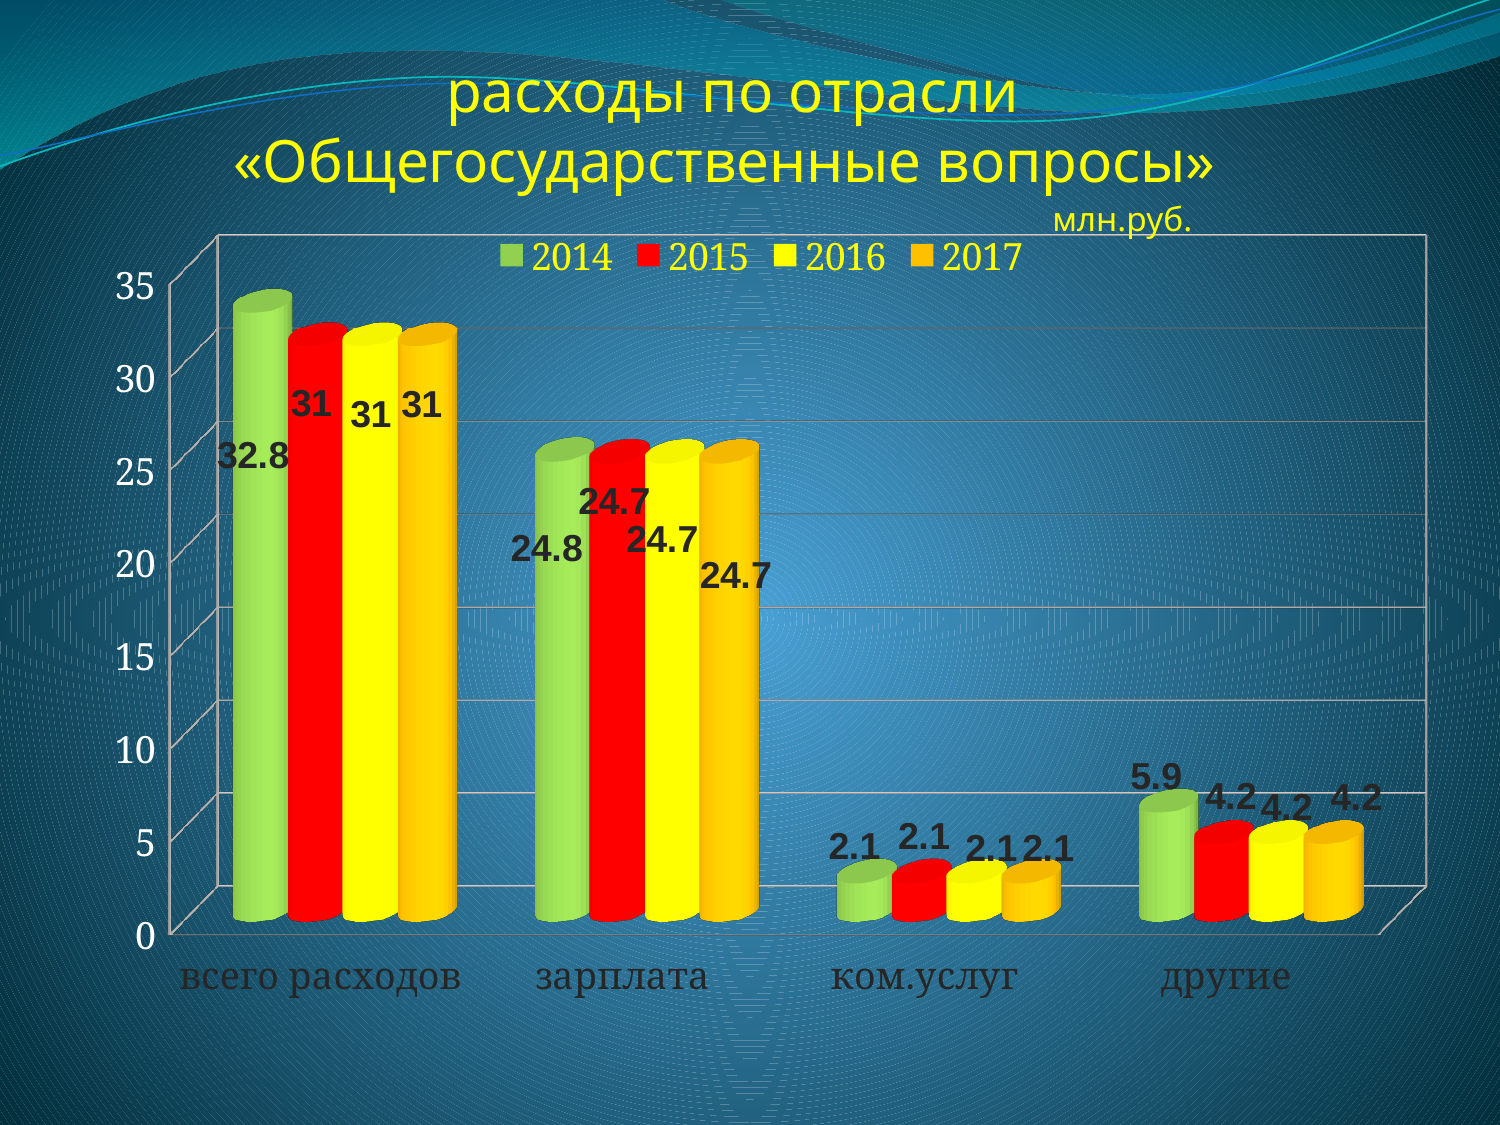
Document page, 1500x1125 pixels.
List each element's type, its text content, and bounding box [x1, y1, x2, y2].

chart [81, 210, 1442, 1079]
text_box расходы по отрасли «Общегосударственные вопросы» млн.руб. [117, 46, 1348, 210]
